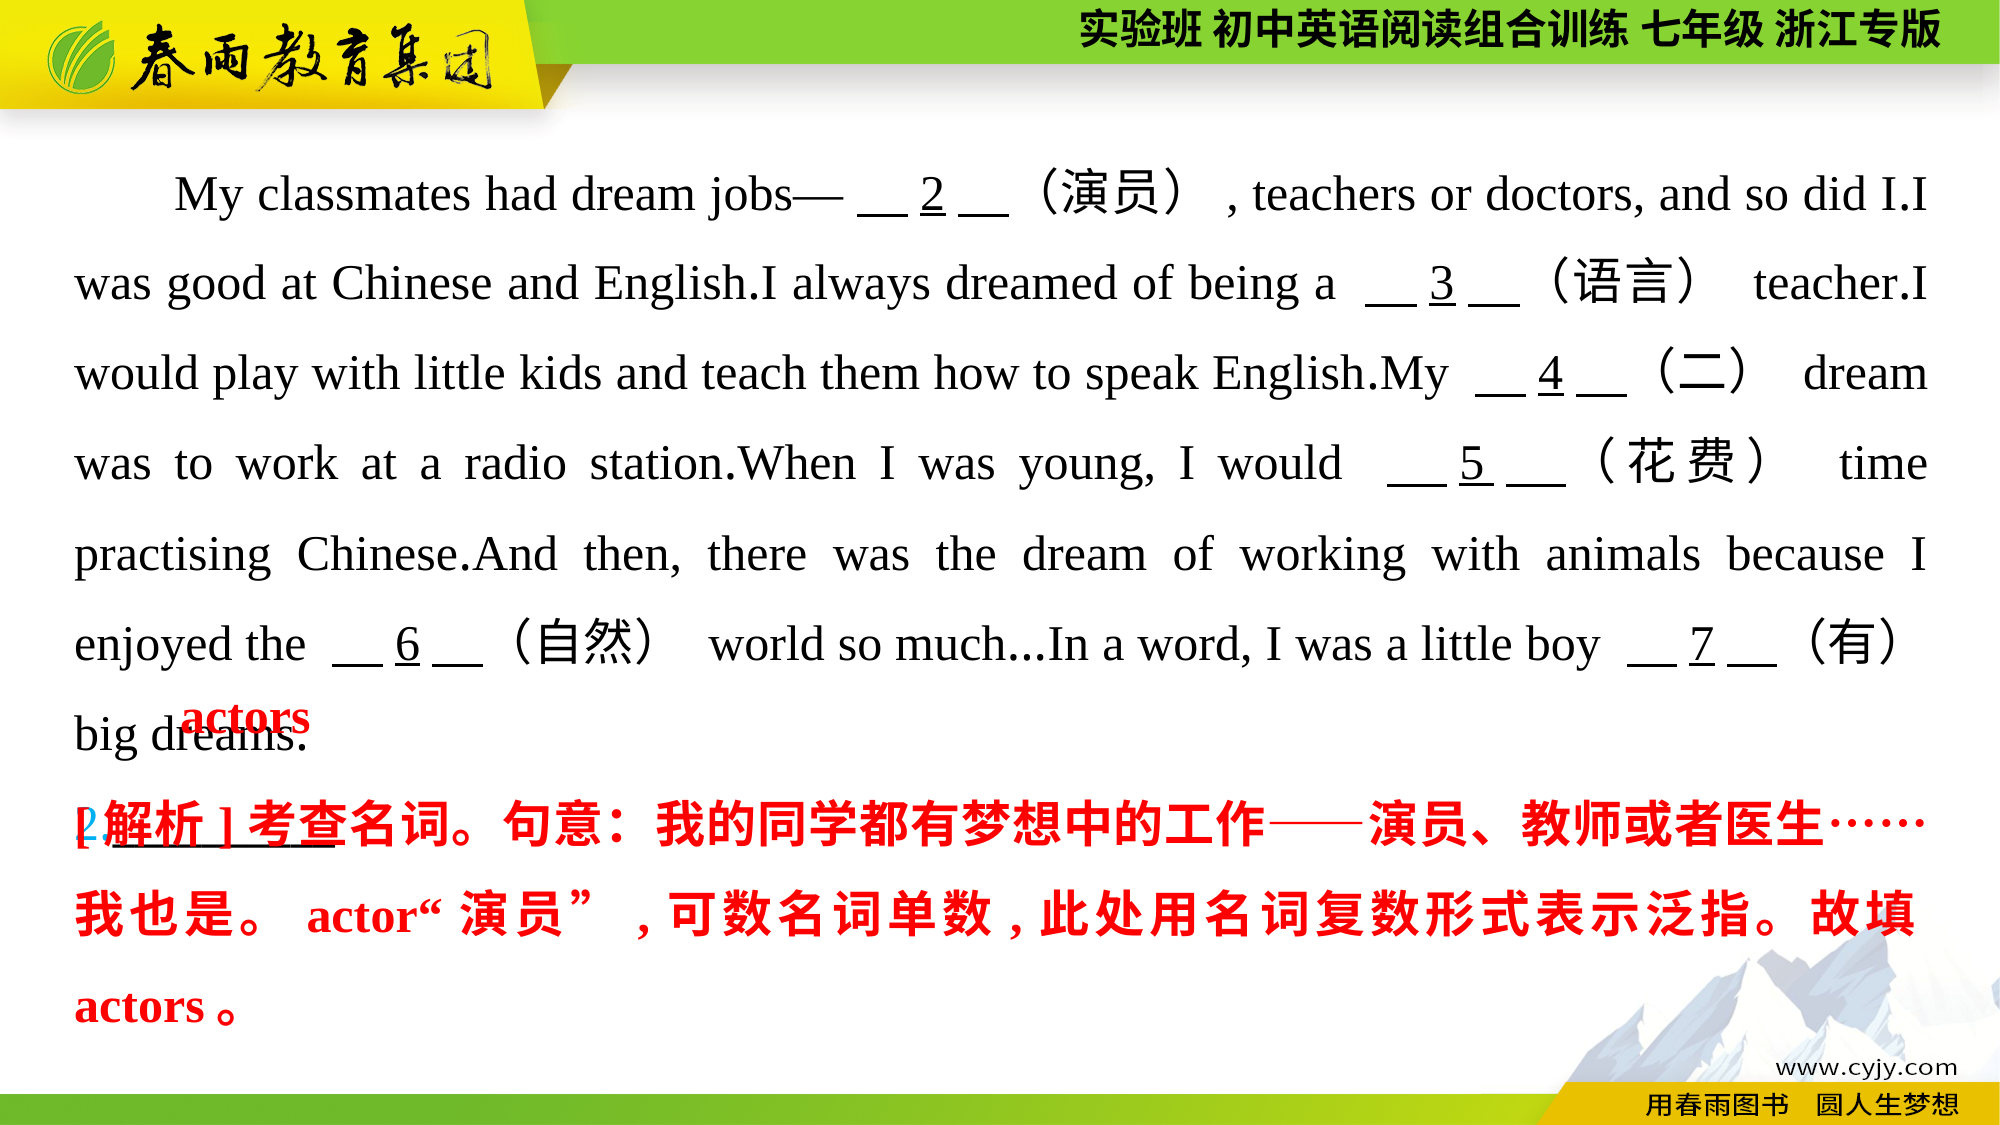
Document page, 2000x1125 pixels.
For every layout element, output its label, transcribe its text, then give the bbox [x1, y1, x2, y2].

list My classmates had dream jobs— 2 （演员）, teachers or doctors, and so did I.I was good at Chinese and English.I always dreamed of being a 3 （语言） teacher.I would play with little kids and teach them how to speak English.My 4 （二） dream was to work at a radio station.When I was young, I would 5 （花费） time practising Chinese.And then, there was the dream of working with animals because I enjoyed the 6 （自然） world so much...In a word, I was a little boy 7 （有） big dreams. 2.__________ [59, 122, 1944, 755]
picture [0, 0, 2000, 1125]
text_box actors [165, 675, 326, 751]
text_box [解析]考查名词。句意：我的同学都有梦想中的工作——演员、教师或者医生……我也是。actor“演员”,可数名词单数,此处用名词复数形式表示泛指。故填actors。 [59, 755, 1944, 1040]
